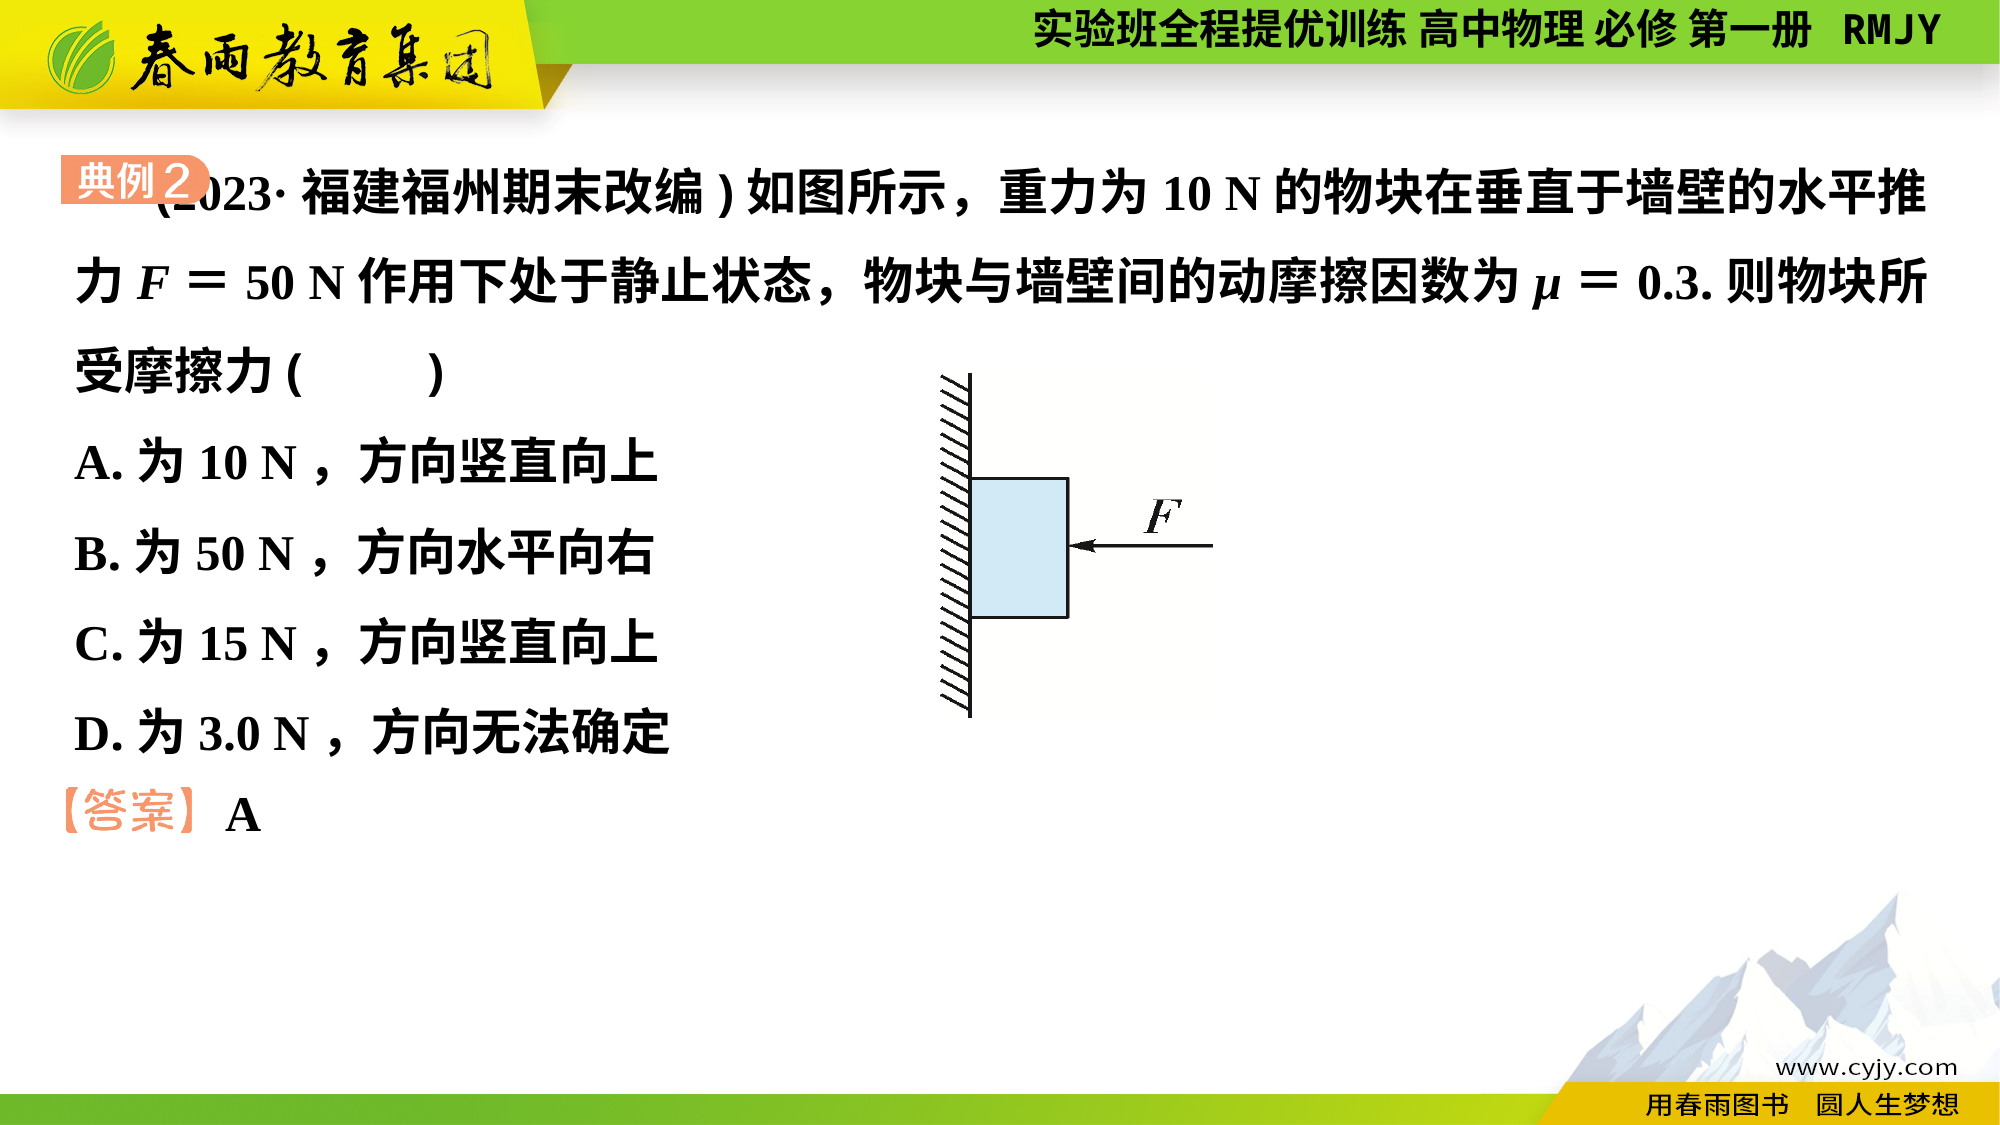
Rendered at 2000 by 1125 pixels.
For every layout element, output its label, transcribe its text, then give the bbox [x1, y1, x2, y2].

picture [0, 0, 2000, 1125]
text_box A [210, 773, 277, 849]
list (2023·福建福州期末改编)如图所示，重力为10 N的物块在垂直于墙壁的水平推力F＝50 N作用下处于静止状态，物块与墙壁间的动摩擦因数为μ＝0.3.则物块所受摩擦力( ) A.为10 N，方向竖直向上 B.为50 N，方向水平向右 C.为15 N，方向竖直向上 D.为3.0 N，方向无法确定 [59, 122, 1944, 774]
